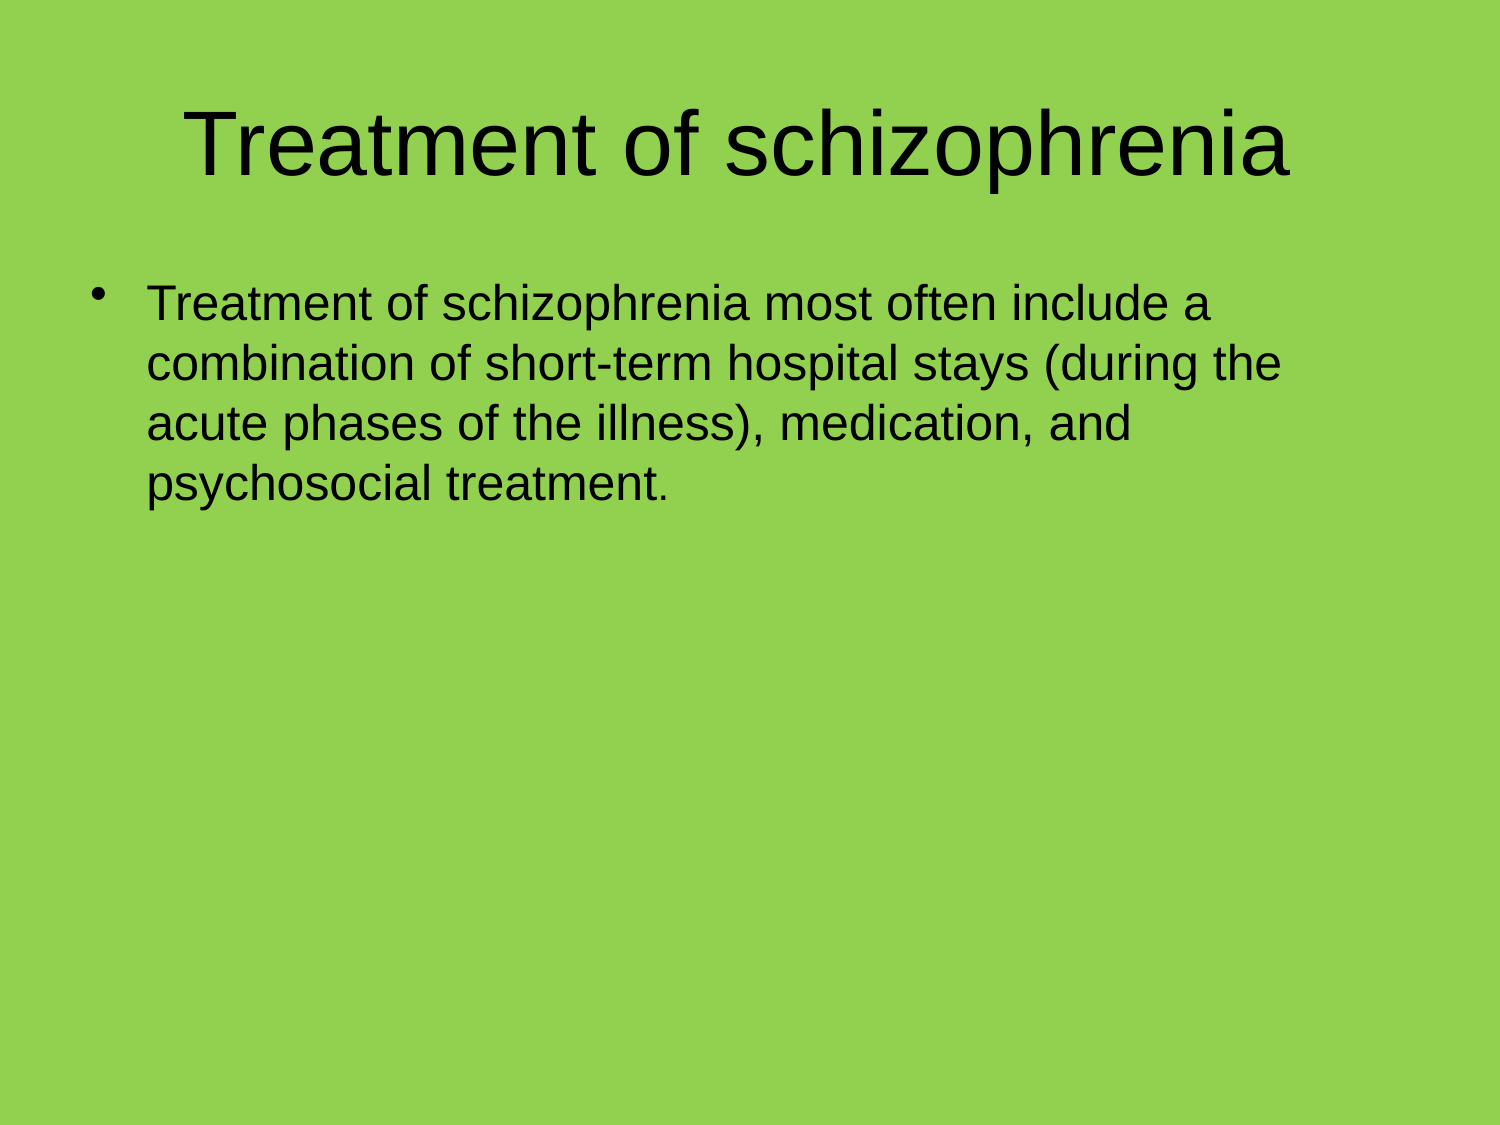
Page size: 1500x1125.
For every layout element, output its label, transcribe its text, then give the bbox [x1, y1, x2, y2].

title Treatment of schizophrenia [75, 45, 1425, 233]
list Treatment of schizophrenia most often include a combination of short-term hospital stays (during the acute phases of the illness), medication, and psychosocial treatment. [75, 262, 1425, 1005]
